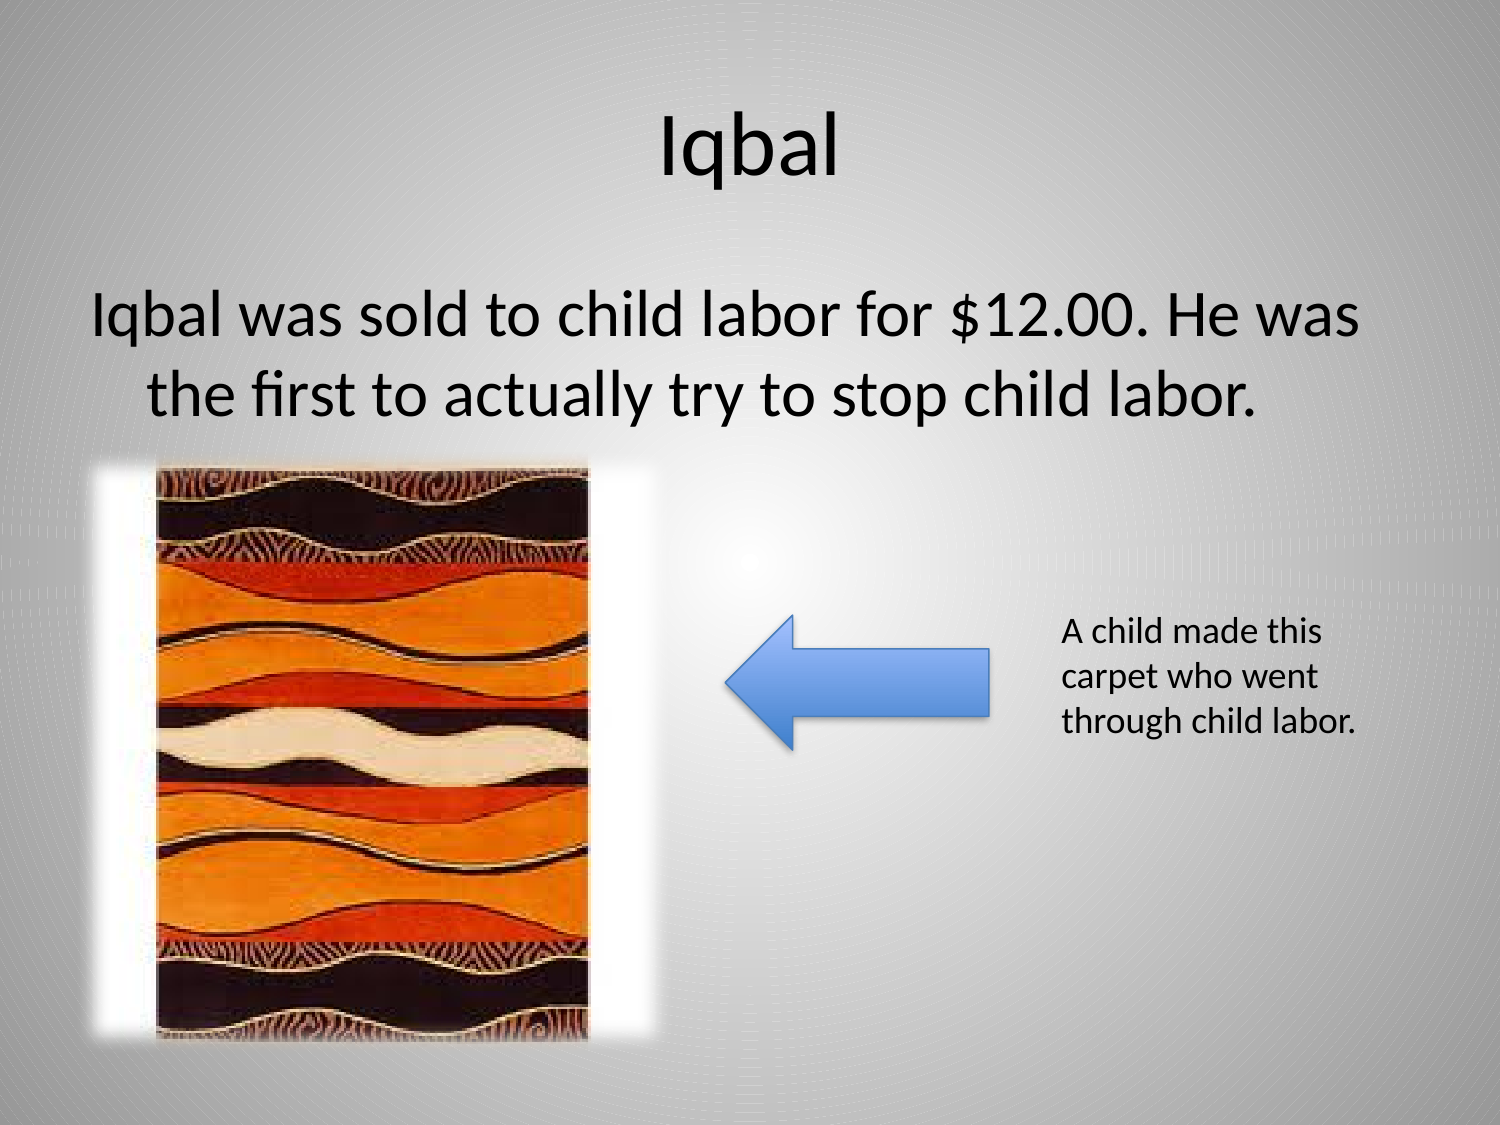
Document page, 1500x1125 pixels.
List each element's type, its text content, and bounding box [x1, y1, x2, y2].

picture [74, 448, 674, 1055]
list Iqbal was sold to child labor for $12.00. He was the first to actually try to stop child labor. [75, 262, 1425, 1005]
text_box [724, 614, 990, 751]
text_box A child made this carpet who went through child labor. [1046, 598, 1377, 794]
title Iqbal [75, 45, 1425, 233]
